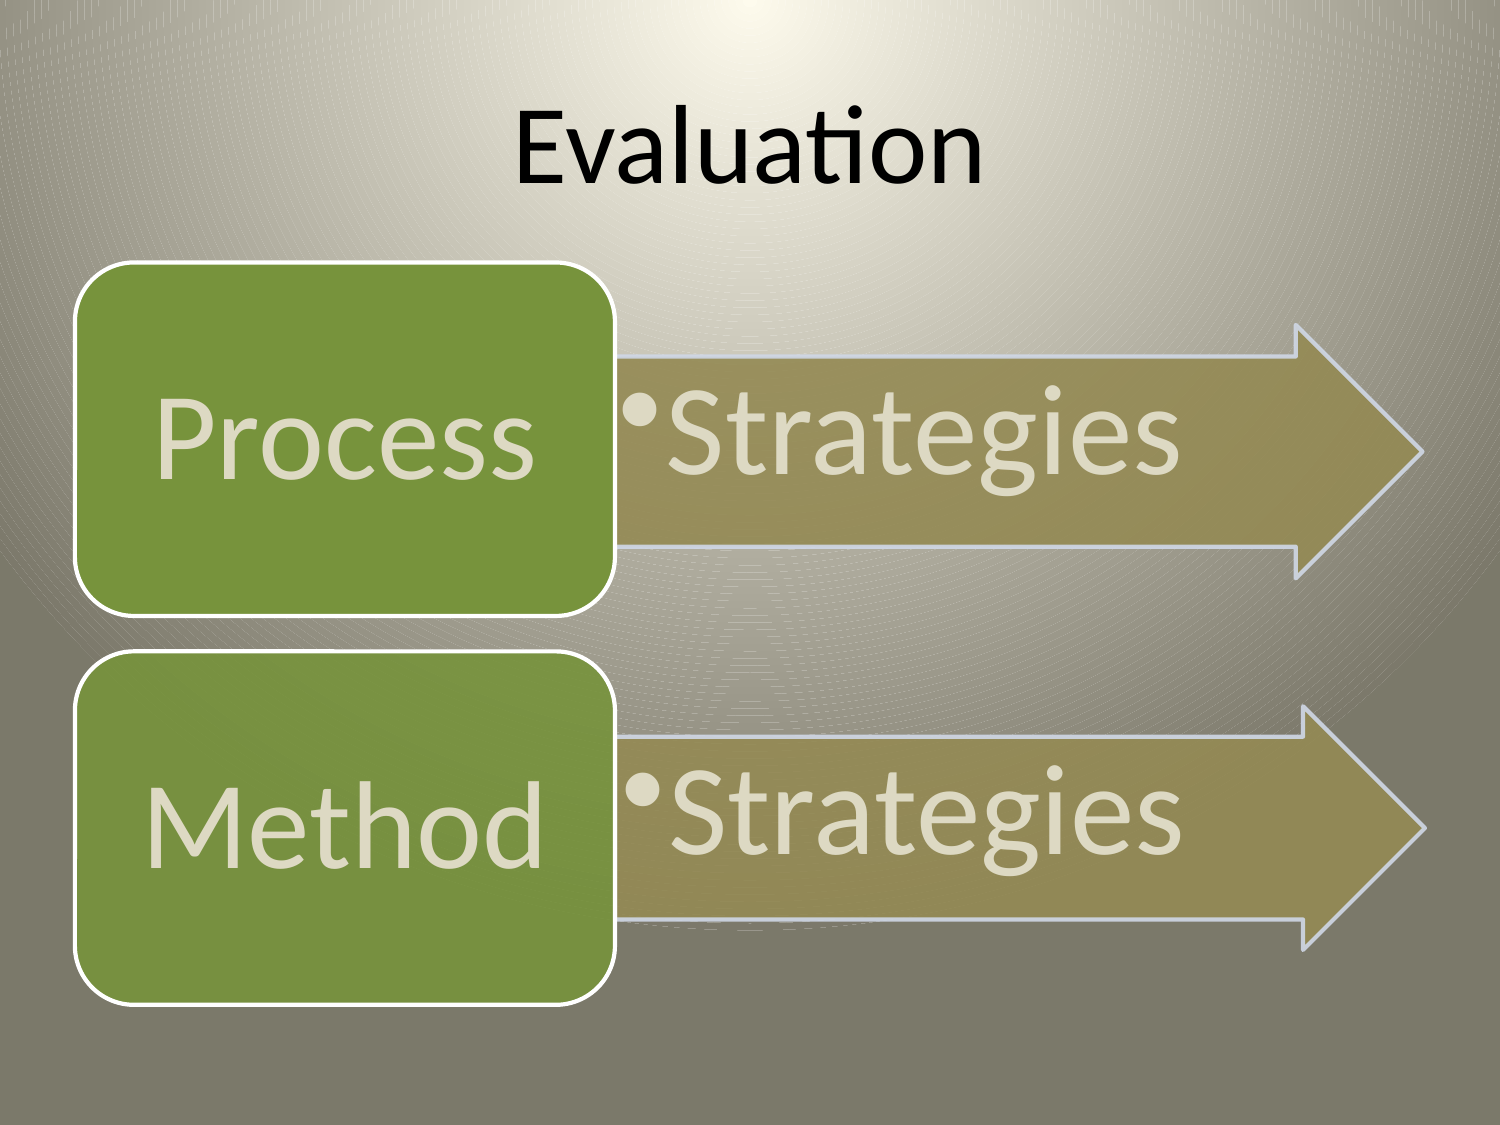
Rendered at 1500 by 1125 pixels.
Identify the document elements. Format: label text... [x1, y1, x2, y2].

title Evaluation [75, 45, 1425, 233]
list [74, 262, 1426, 1006]
